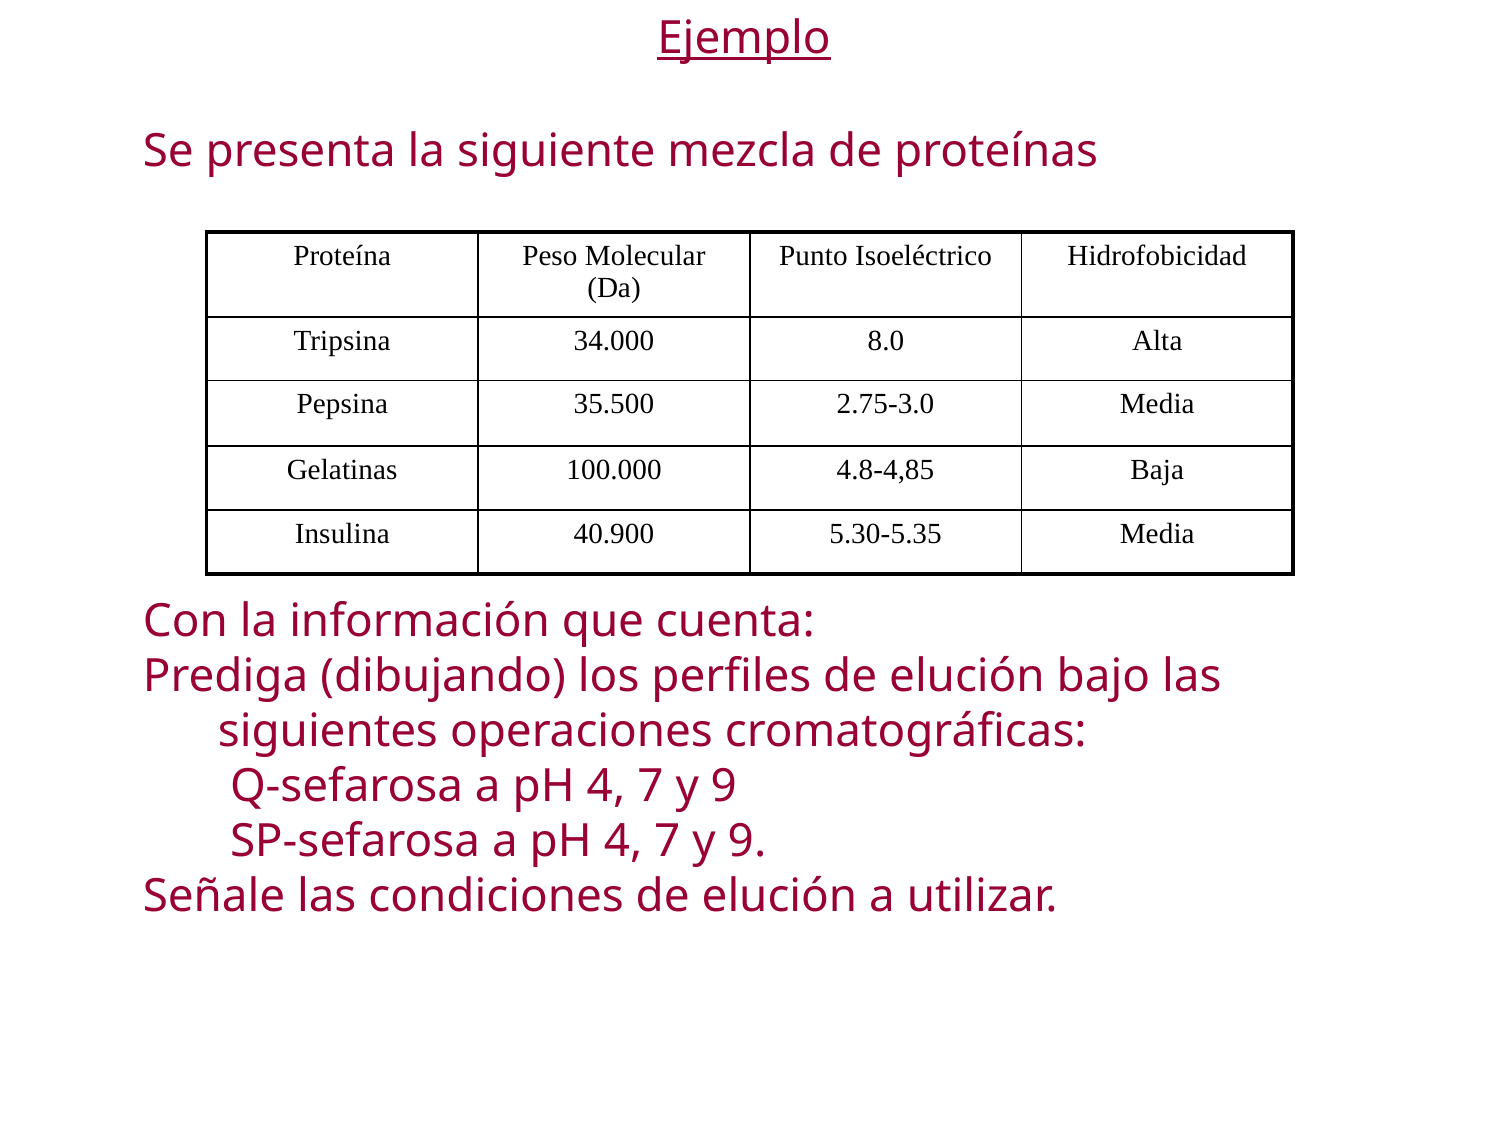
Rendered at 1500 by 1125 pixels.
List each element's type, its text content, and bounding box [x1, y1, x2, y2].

table_cell 5.30-5.35 [751, 511, 1021, 572]
table_header Punto Isoeléctrico [751, 234, 1021, 316]
table_cell Baja [1022, 447, 1291, 509]
table_cell Alta [1022, 318, 1291, 380]
table_header Proteína [208, 234, 477, 316]
table_cell Media [1022, 381, 1291, 445]
table_header Hidrofobicidad [1022, 234, 1291, 316]
table_cell 40.900 [479, 511, 749, 572]
table_cell 2.75-3.0 [751, 381, 1021, 445]
text_box Se presenta la siguiente mezcla de proteínas Con la información que cuenta: Prediga (dibujando) los perfiles de elución bajo las siguientes operaciones cromatográficas: Q-sefarosa a pH 4, 7 y 9 SP-sefarosa a pH 4, 7 y 9. Señale las condiciones de elución a utilizar. [53, 113, 1360, 514]
table_cell Gelatinas [208, 447, 477, 509]
table_cell Pepsina [208, 381, 477, 445]
table_cell 8.0 [751, 318, 1021, 380]
table_cell Tripsina [208, 318, 477, 380]
table_cell 100.000 [479, 447, 749, 509]
table_cell 35.500 [479, 381, 749, 445]
table_cell 4.8-4,85 [751, 447, 1021, 509]
table_cell Media [1022, 511, 1291, 572]
table_header Peso Molecular (Da) [479, 234, 749, 316]
table_cell Insulina [208, 511, 477, 572]
text_box Ejemplo [76, 0, 1412, 70]
table_cell 34.000 [479, 318, 749, 380]
